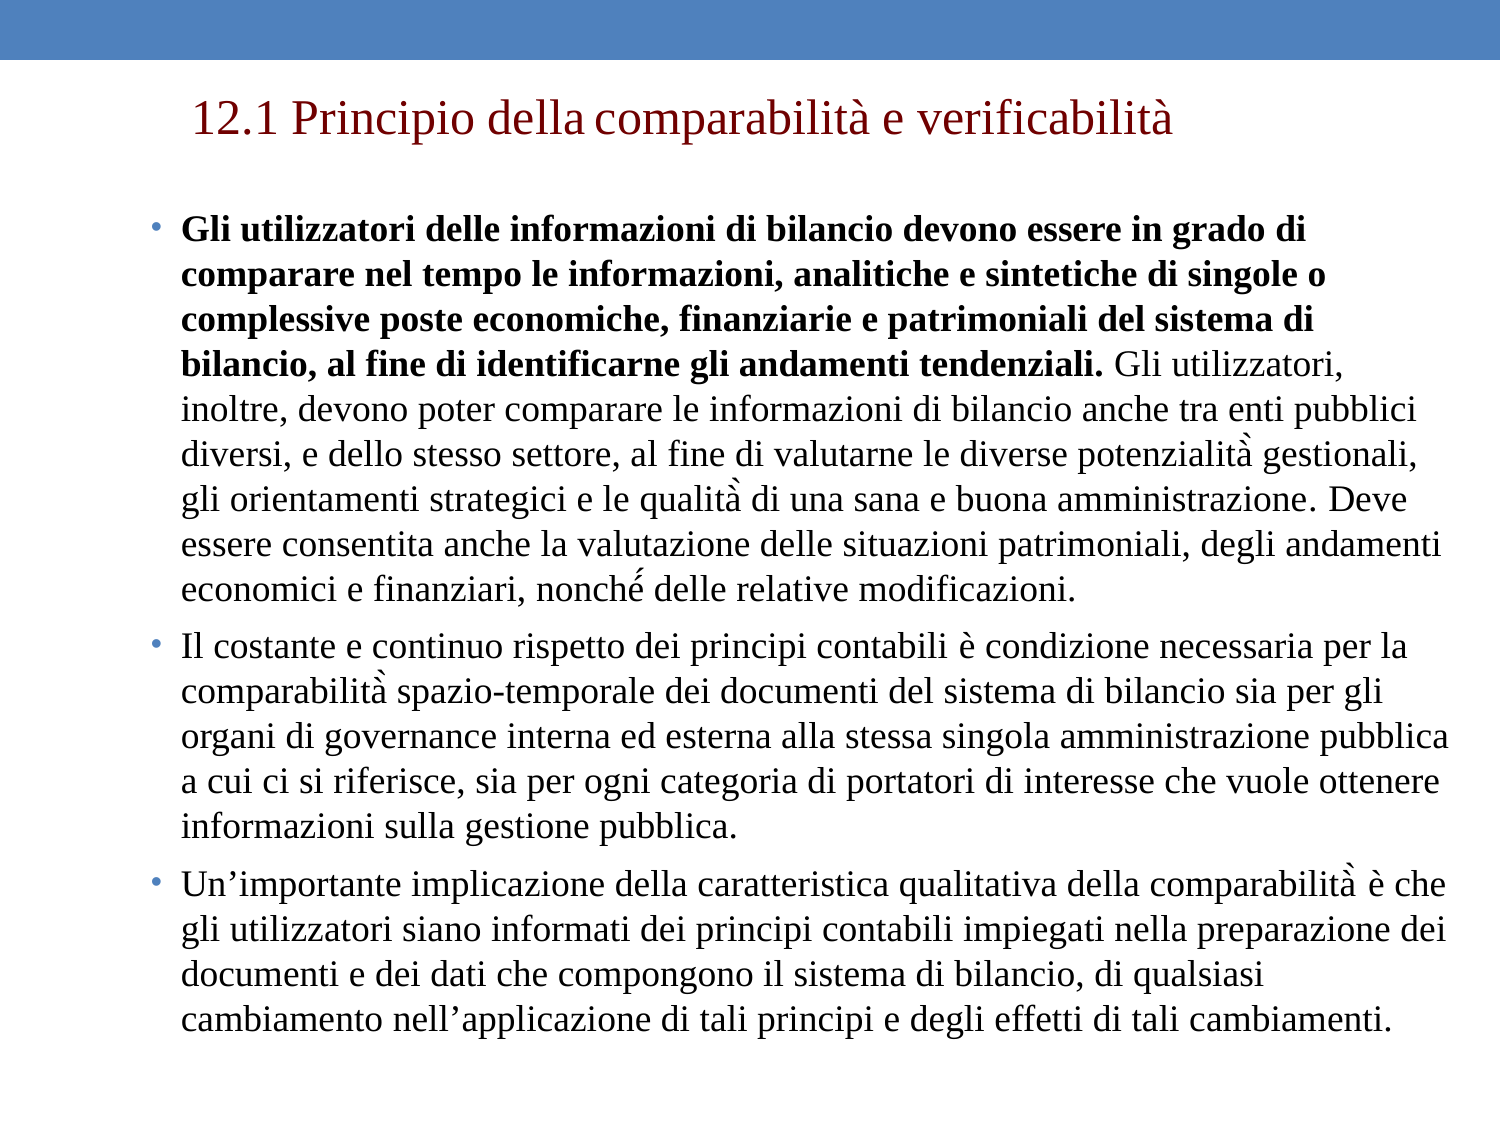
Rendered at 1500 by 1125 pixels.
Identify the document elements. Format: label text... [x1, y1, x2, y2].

list Gli utilizzatori delle informazioni di bilancio devono essere in grado di comparare nel tempo le informazioni, analitiche e sintetiche di singole o complessive poste economiche, finanziarie e patrimoniali del sistema di bilancio, al fine di identificarne gli andamenti tendenziali. Gli utilizzatori, inoltre, devono poter comparare le informazioni di bilancio anche tra enti pubblici diversi, e dello stesso settore, al fine di valutarne le diverse potenzialità̀ gestionali, gli orientamenti strategici e le qualità̀ di una sana e buona amministrazione. Deve essere consentita anche la valutazione delle situazioni patrimoniali, degli andamenti economici e finanziari, nonché́ delle relative modificazioni. Il costante e continuo rispetto dei principi contabili è condizione necessaria per la comparabilità̀ spazio-temporale dei documenti del sistema di bilancio sia per gli organi di governance interna ed esterna alla stessa singola amministrazione pubblica a cui ci si riferisce, sia per ogni categoria di portatori di interesse che vuole ottenere informazioni sulla gestione pubblica. Un’importante implicazione della caratteristica qualitativa della comparabilità̀ è che gli utilizzatori siano informati dei principi contabili impiegati nella preparazione dei documenti e dei dati che compongono il sistema di bilancio, di qualsiasi cambiamento nell’applicazione di tali principi e degli effetti di tali cambiamenti. [135, 196, 1471, 740]
text_box 12.1 Principio della comparabilità e verificabilità [177, 77, 1323, 212]
